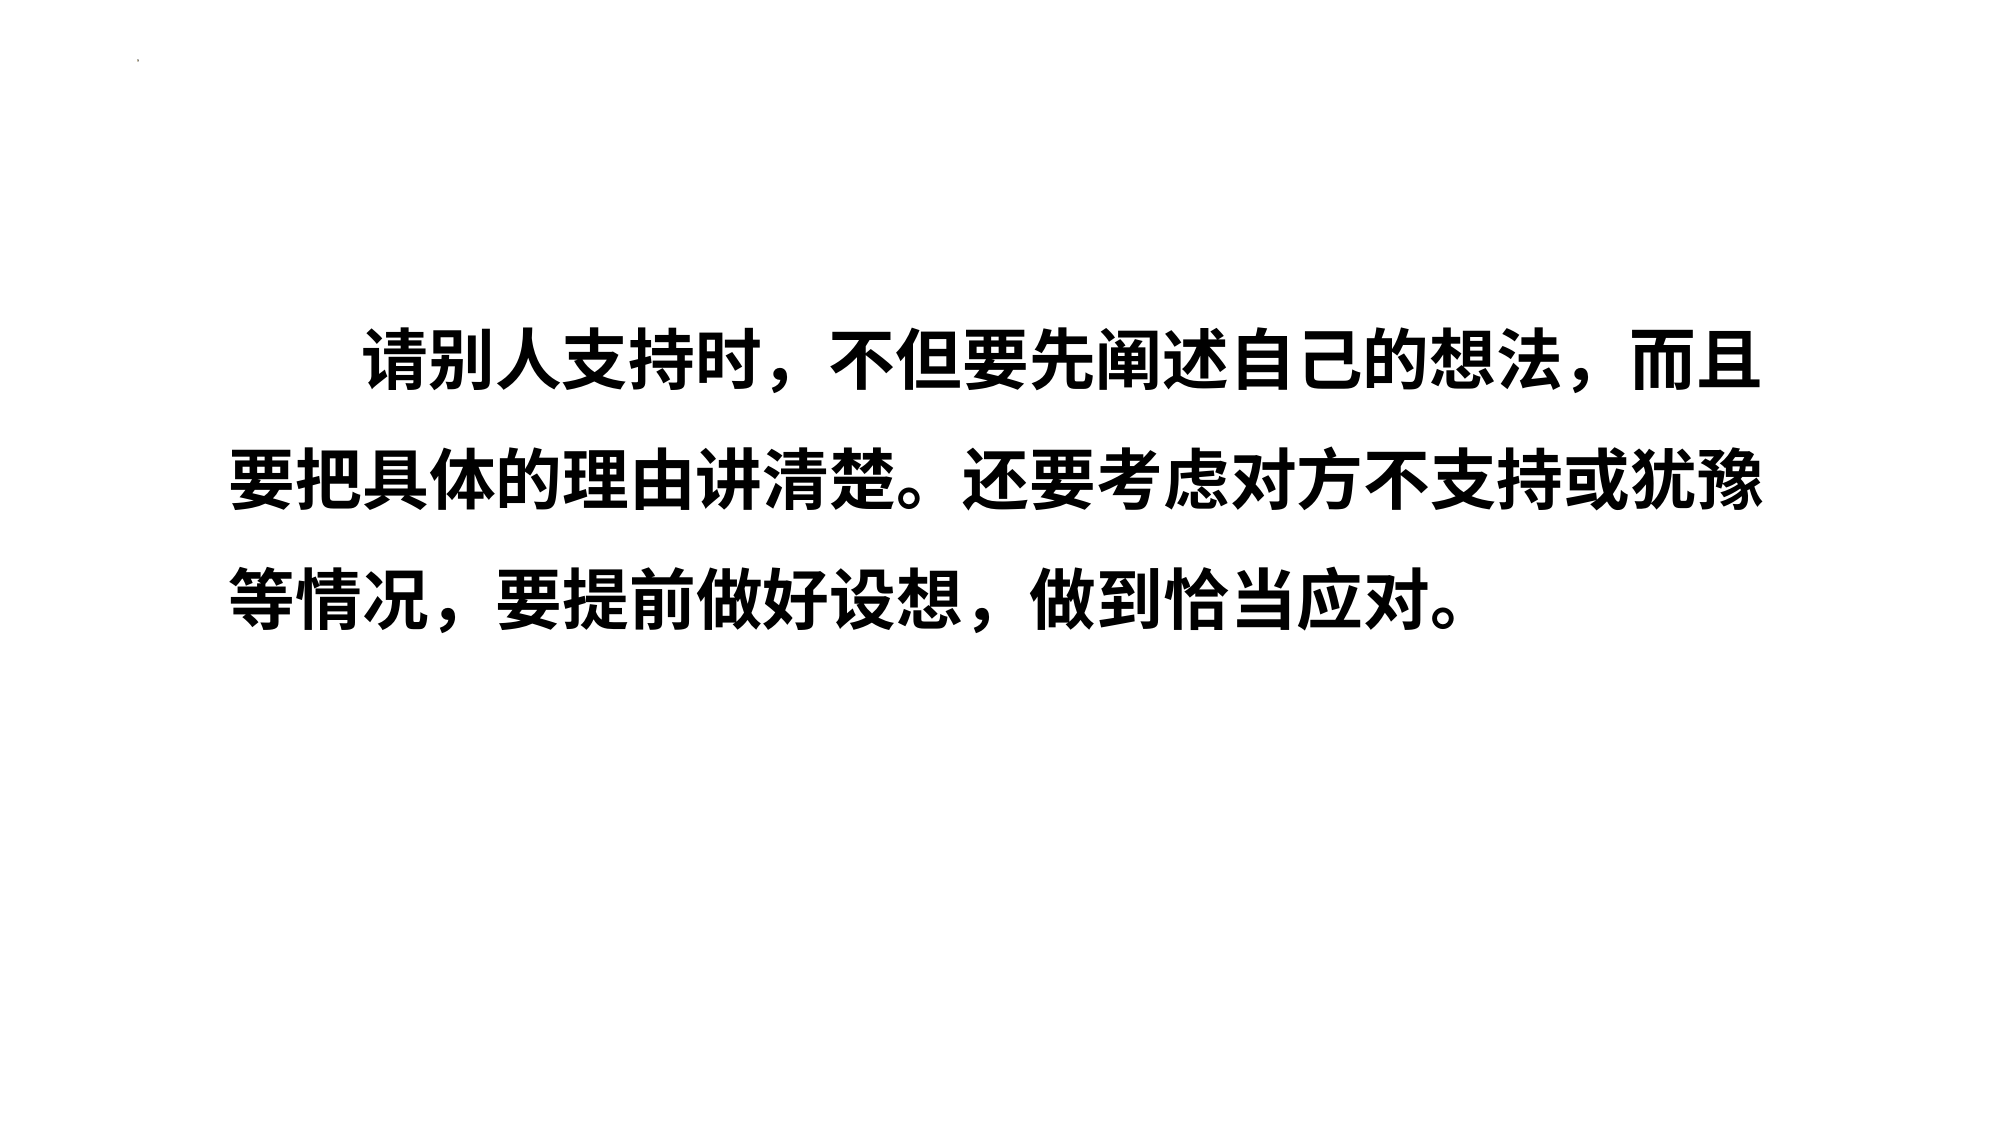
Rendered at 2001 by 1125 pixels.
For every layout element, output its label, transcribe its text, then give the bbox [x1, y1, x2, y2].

text_box 请别人支持时，不但要先阐述自己的想法，而且要把具体的理由讲清楚。还要考虑对方不支持或犹豫等情况，要提前做好设想，做到恰当应对。 [214, 270, 1785, 646]
